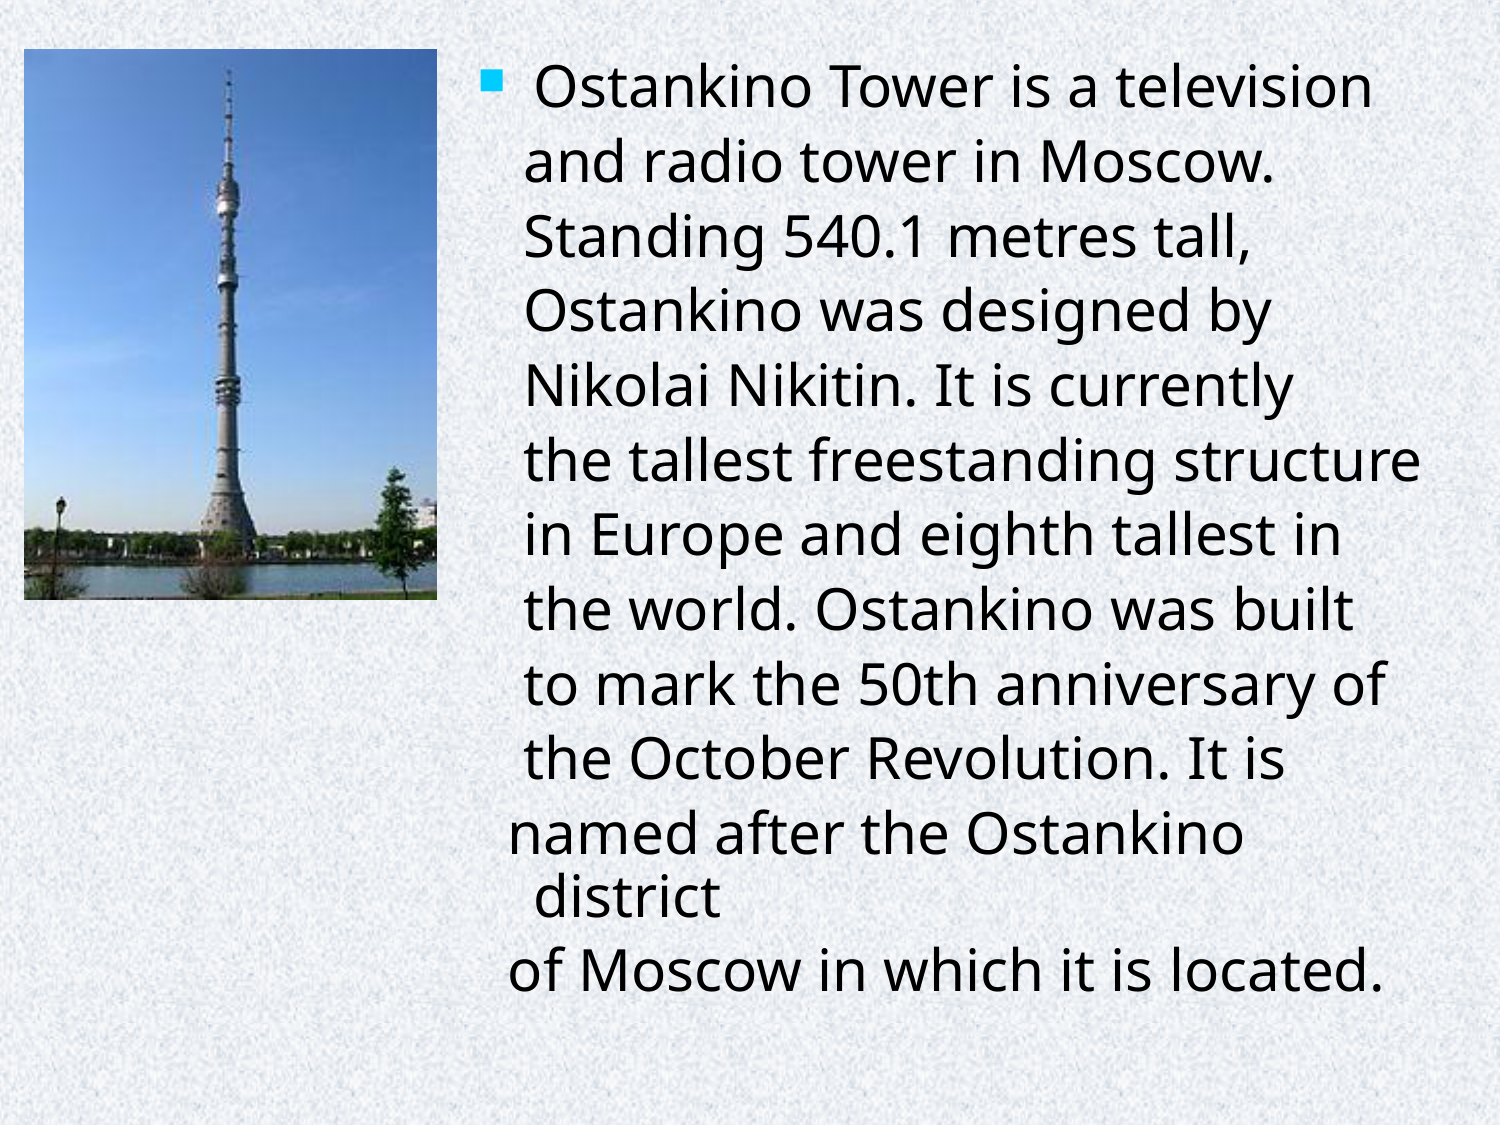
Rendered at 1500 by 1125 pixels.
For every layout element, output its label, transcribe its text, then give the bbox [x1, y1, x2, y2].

list Ostankino Tower is a television and radio tower in Moscow. Standing 540.1 metres tall, Ostankino was designed by Nikolai Nikitin. It is currently the tallest freestanding structure in Europe and eighth tallest in the world. Ostankino was built to mark the 50th anniversary of the October Revolution. It is named after the Ostankino district of Moscow in which it is located. [462, 49, 1463, 1038]
picture [24, 49, 438, 601]
